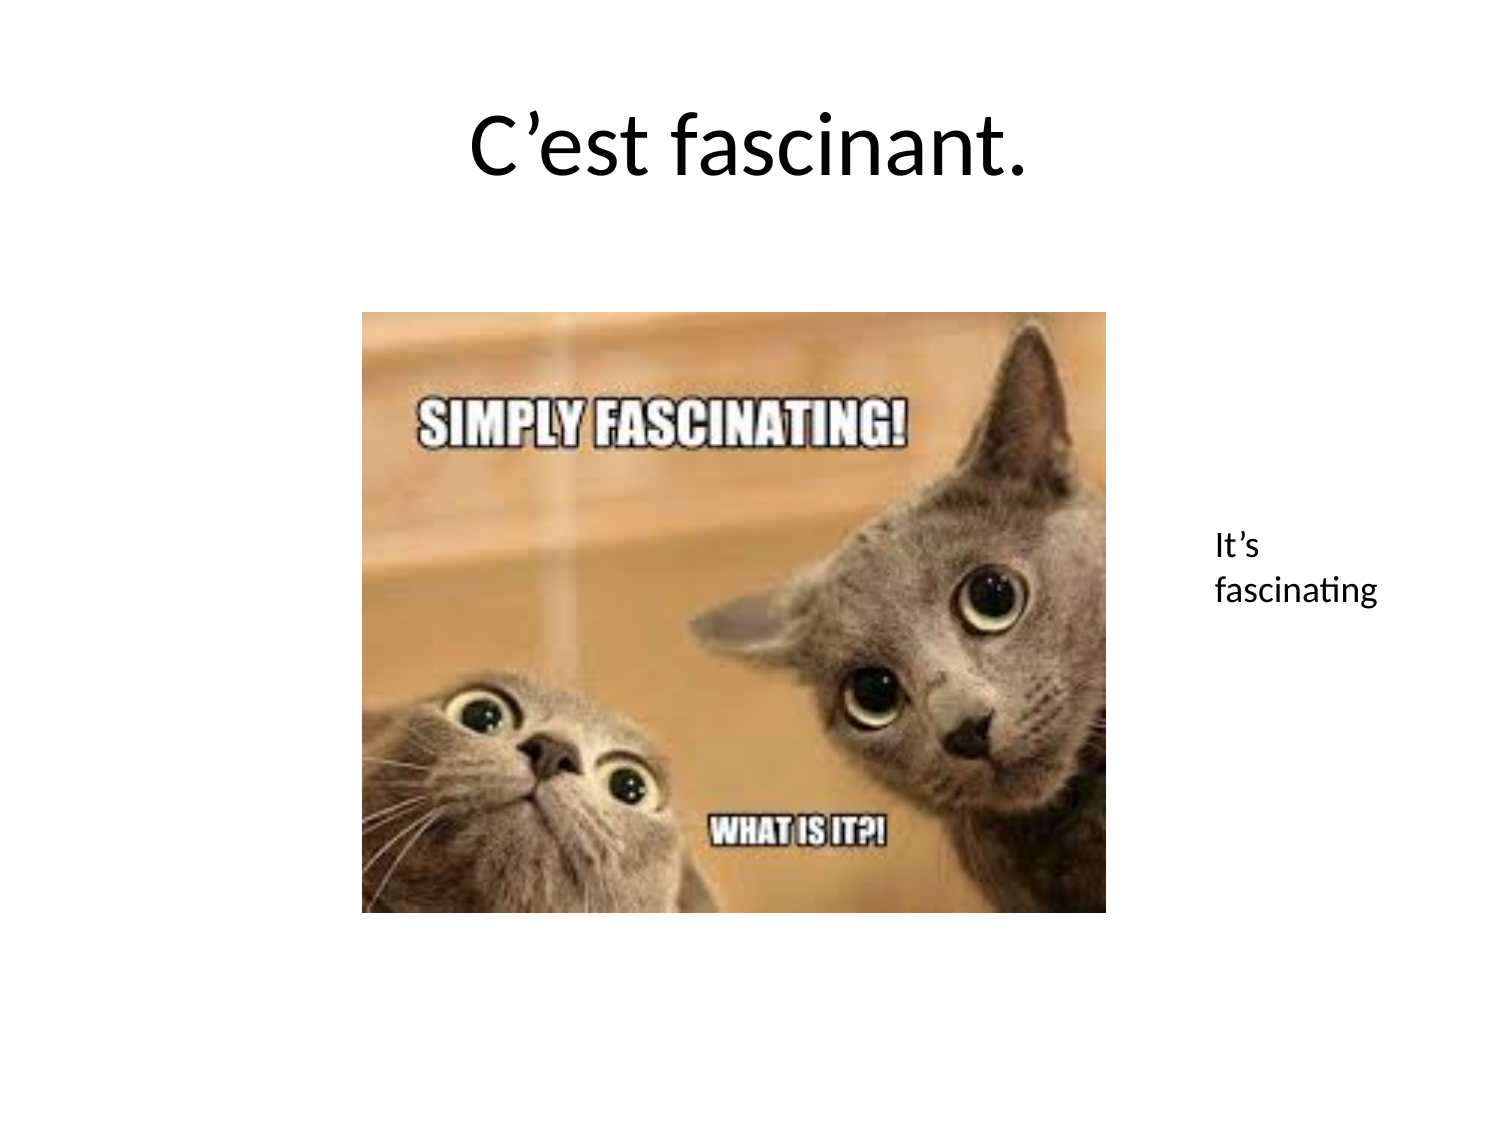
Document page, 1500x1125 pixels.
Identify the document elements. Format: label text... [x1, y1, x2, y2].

title C’est fascinant. [75, 45, 1425, 233]
text_box It’s fascinating [1199, 512, 1425, 618]
picture [362, 312, 1106, 913]
